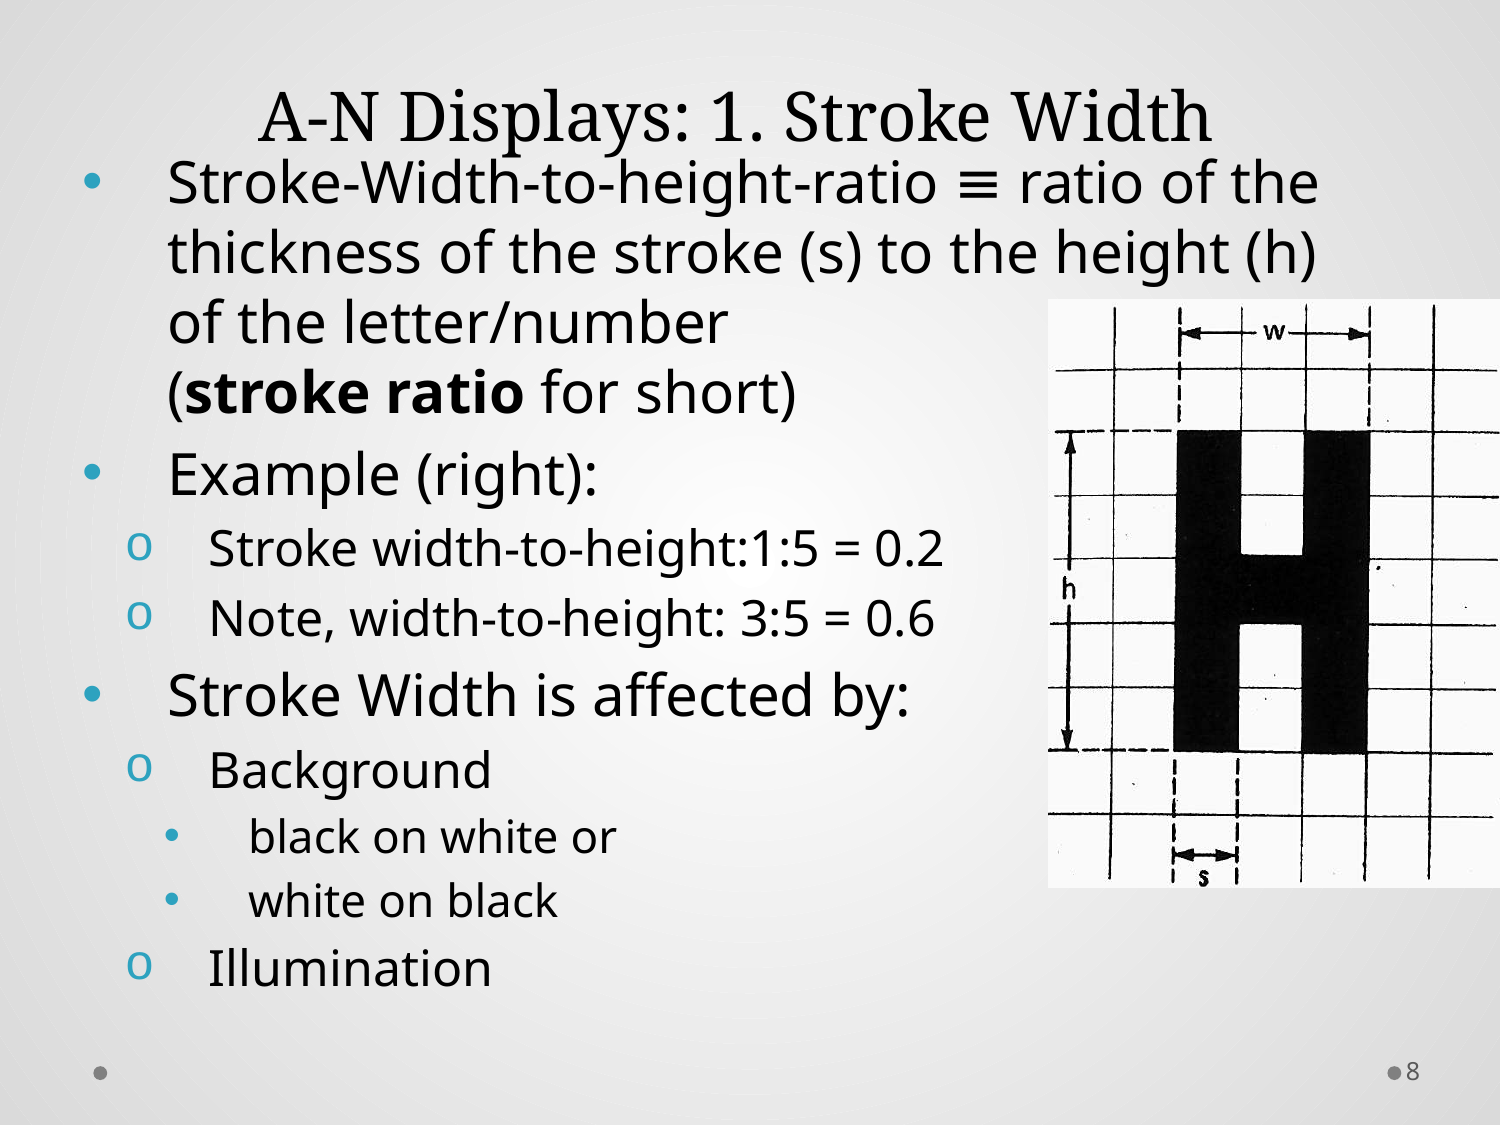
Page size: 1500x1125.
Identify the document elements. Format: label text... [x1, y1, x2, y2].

slide_number 8 [1401, 1042, 1494, 1103]
title A-N Displays: 1. Stroke Width [62, 62, 1413, 163]
list Stroke-Width-to-height-ratio ≡ ratio of the thickness of the stroke (s) to the height (h) of the letter/number (stroke ratio for short) Example (right): Stroke width-to-height:1:5 = 0.2 Note, width-to-height: 3:5 = 0.6 Stroke Width is affected by: Background black on white or white on black Illumination [50, 137, 1400, 1113]
picture [1048, 299, 1500, 888]
